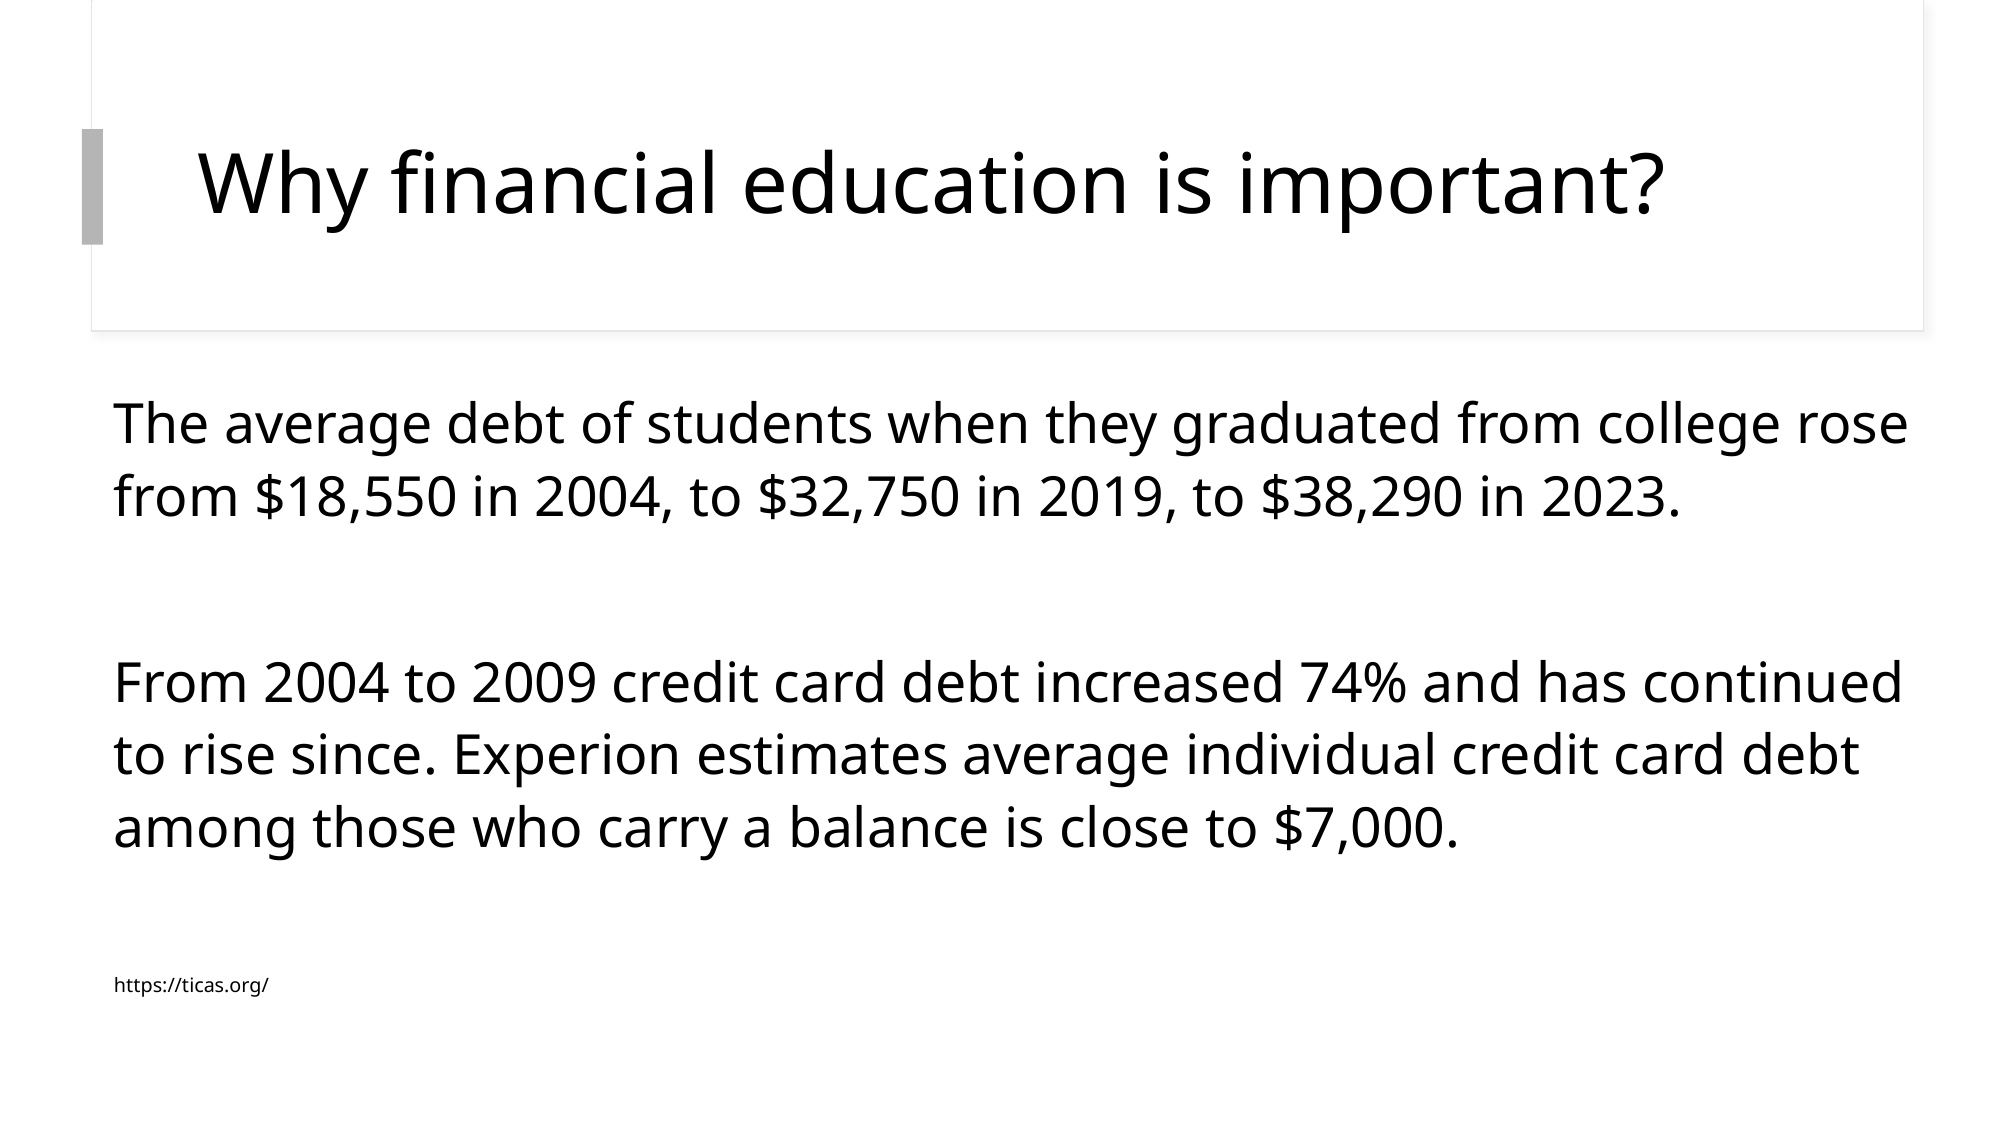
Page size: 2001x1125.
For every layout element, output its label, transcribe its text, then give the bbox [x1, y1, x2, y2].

list The average debt of students when they graduated from college rose from $18,550 in 2004, to $32,750 in 2019, to $38,290 in 2023. From 2004 to 2009 credit card debt increased 74% and has continued to rise since. Experion estimates average individual credit card debt among those who carry a balance is close to $7,000. https://ticas.org/ [99, 374, 1930, 1013]
title Why financial education is important? [183, 90, 1851, 284]
